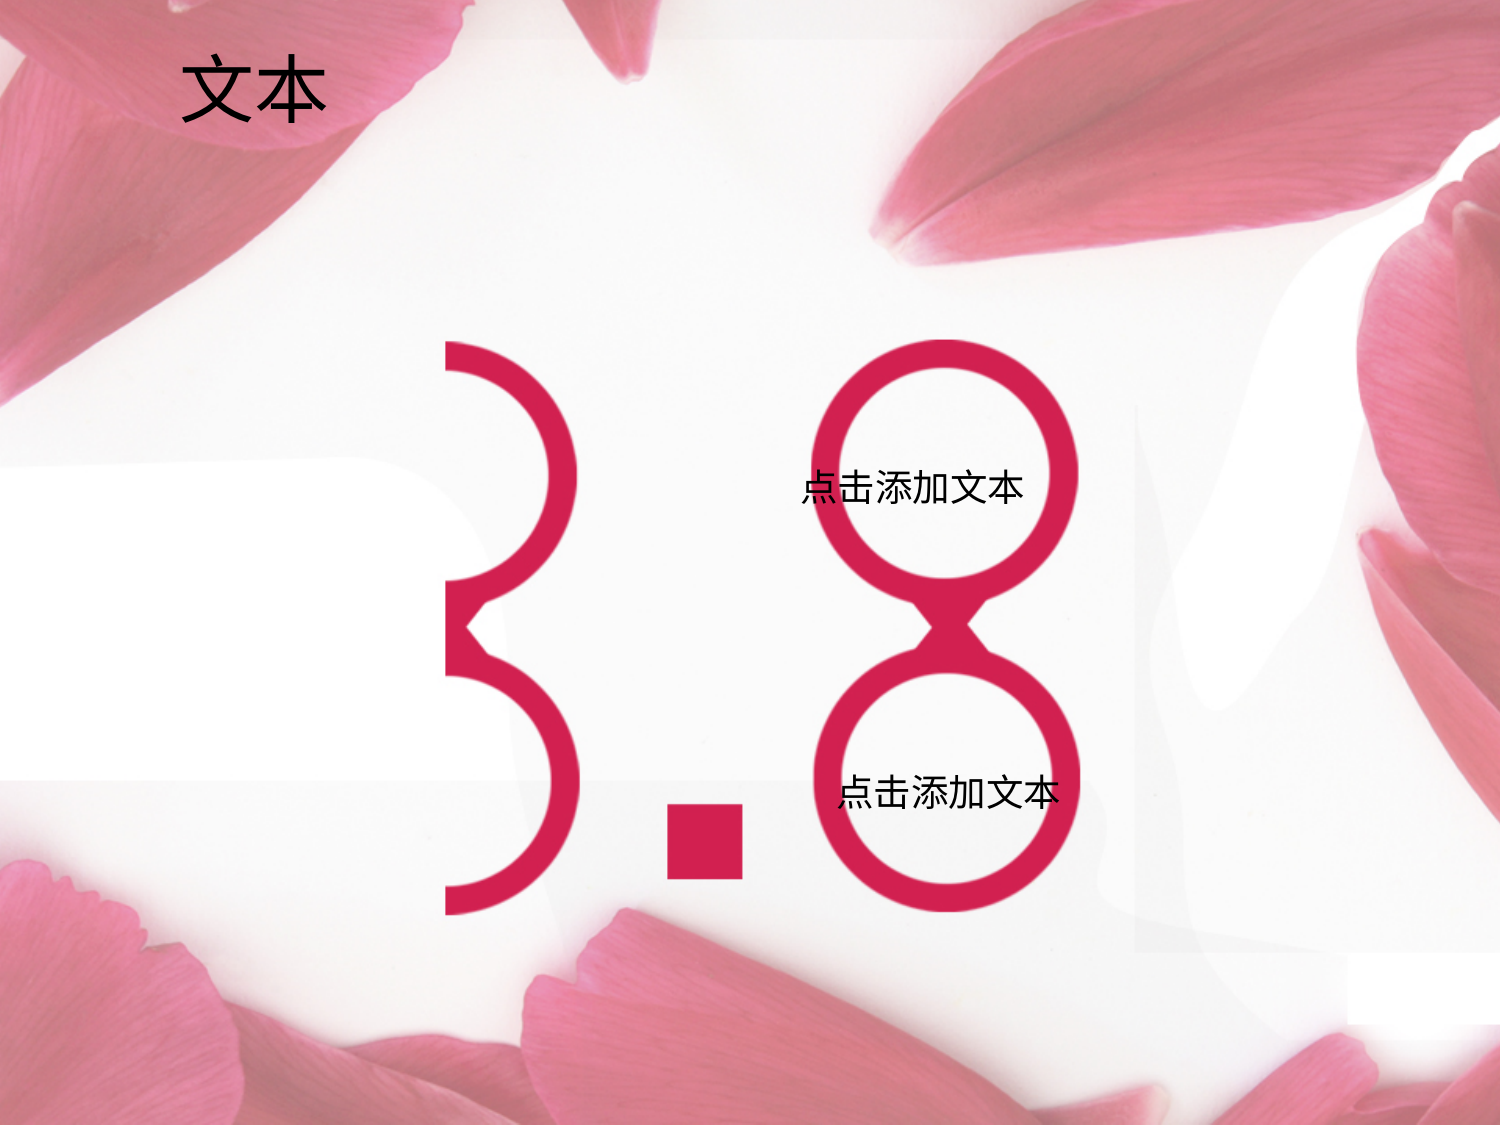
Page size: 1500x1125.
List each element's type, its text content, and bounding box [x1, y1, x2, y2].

text_box 点击添加文本 [821, 761, 1077, 822]
text_box 点击添加文本 [785, 456, 1079, 517]
picture [0, 0, 1500, 1125]
text_box 文本 [165, 35, 345, 140]
